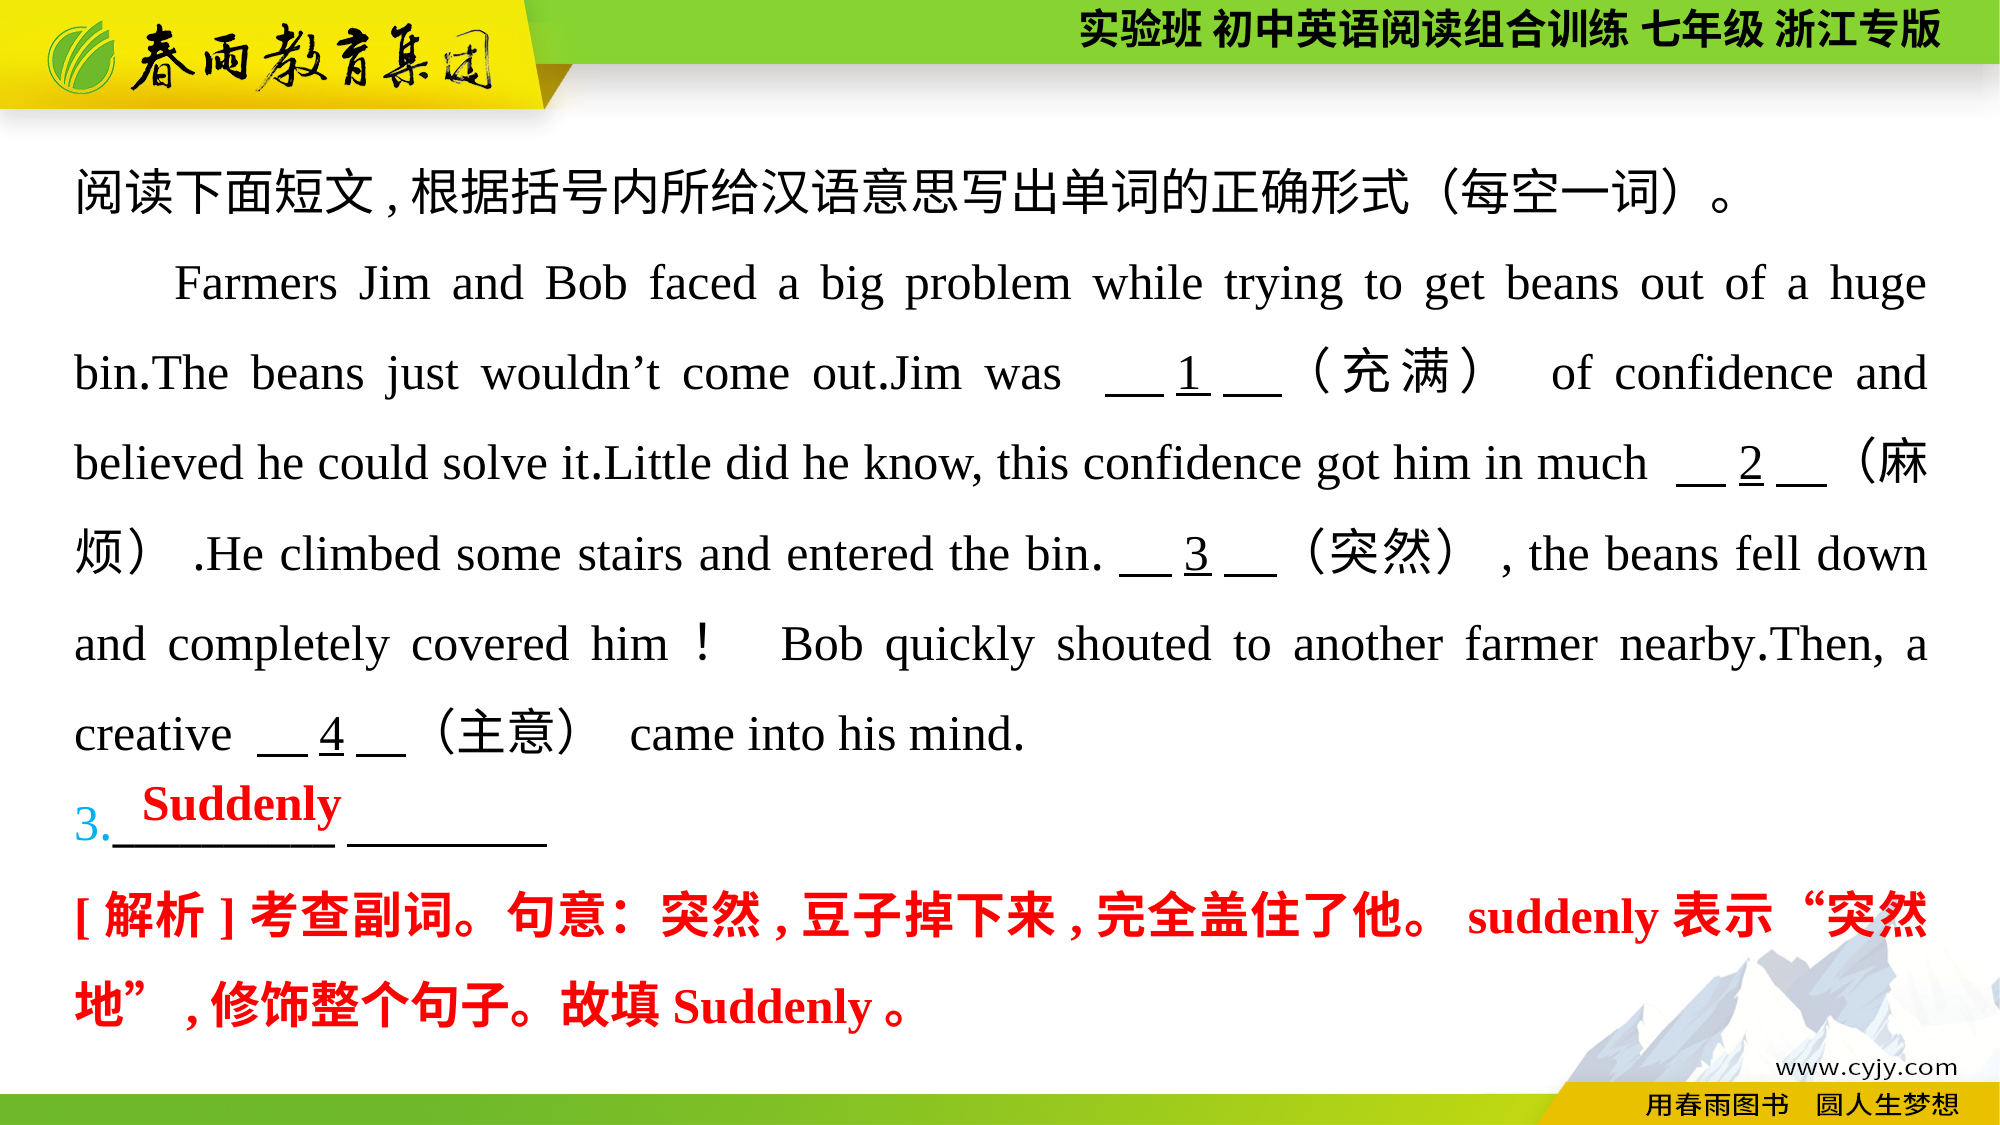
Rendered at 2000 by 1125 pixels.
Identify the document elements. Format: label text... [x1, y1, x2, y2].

text_box [解析]考查副词。句意：突然,豆子掉下来,完全盖住了他。suddenly表示“突然地”,修饰整个句子。故填Suddenly。 [59, 845, 1944, 1041]
text_box Suddenly [127, 763, 357, 838]
list 阅读下面短文,根据括号内所给汉语意思写出单词的正确形式（每空一词）。 Farmers Jim and Bob faced a big problem while trying to get beans out of a huge bin.The beans just wouldn’t come out.Jim was 1 （充满） of confidence and believed he could solve it.Little did he know, this confidence got him in much 2 （麻烦）.He climbed some stairs and entered the bin. 3 （突然）, the beans fell down and completely covered him！ Bob quickly shouted to another farmer nearby.Then, a creative 4 （主意） came into his mind. 3.__________ [59, 122, 1944, 845]
picture [0, 0, 2000, 1125]
